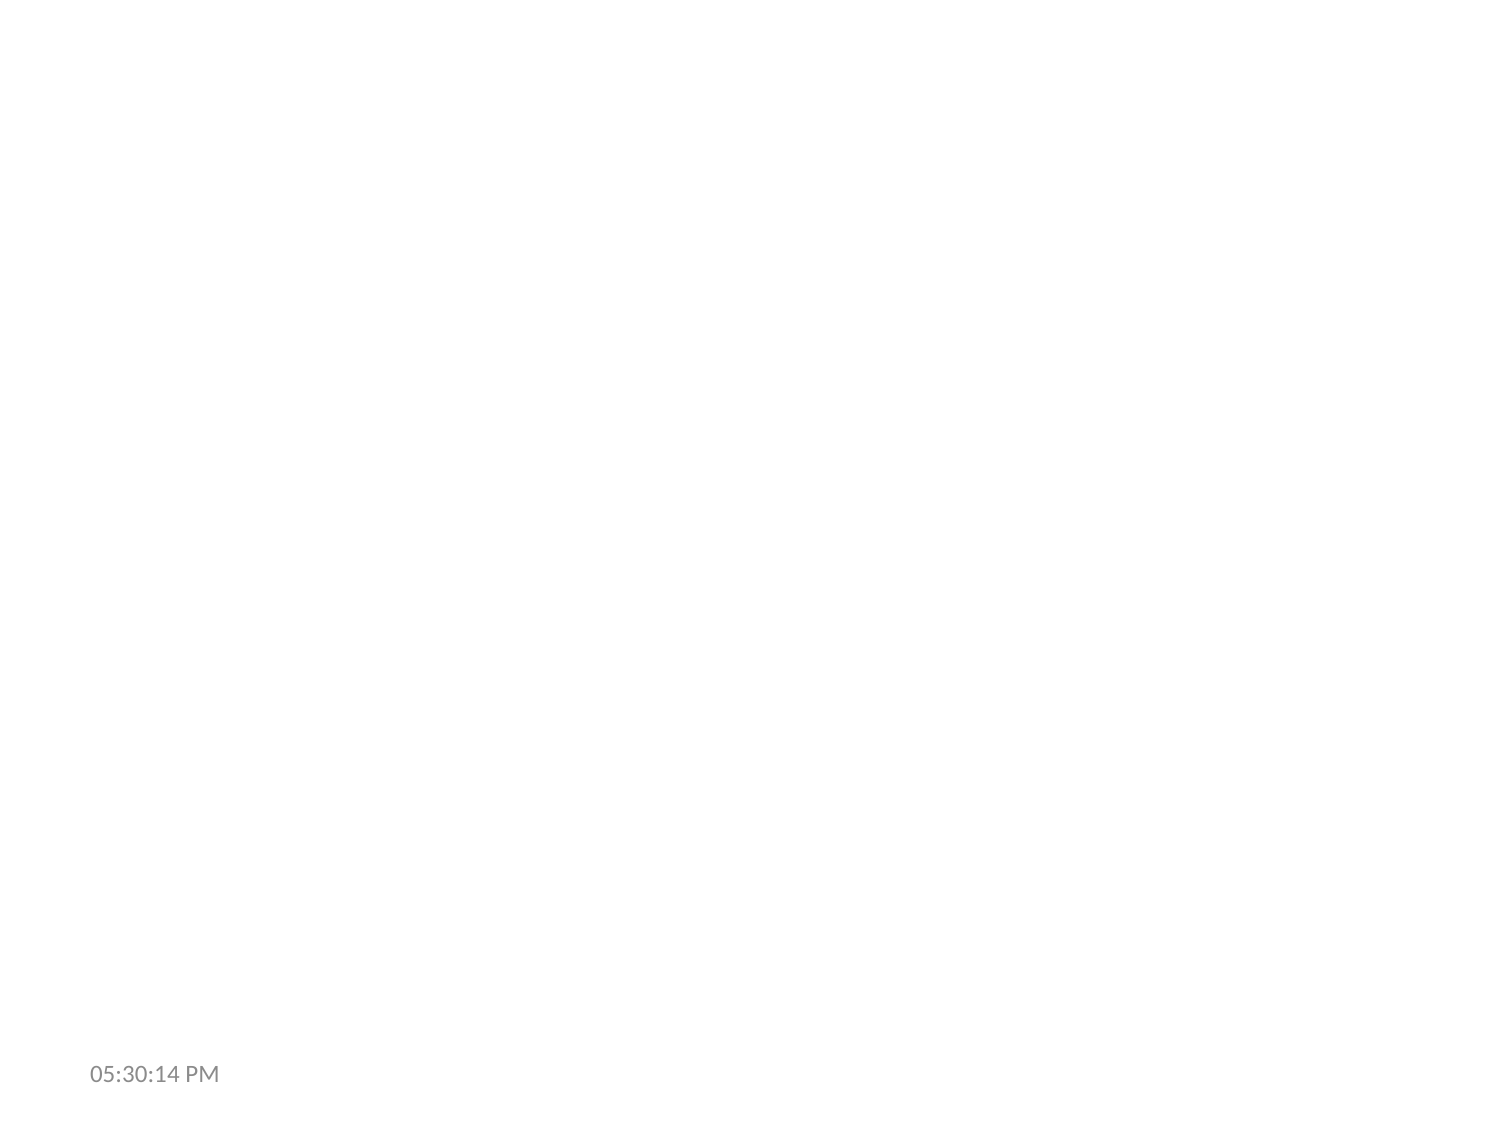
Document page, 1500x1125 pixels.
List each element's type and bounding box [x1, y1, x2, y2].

slide_number [75, 1042, 425, 1103]
